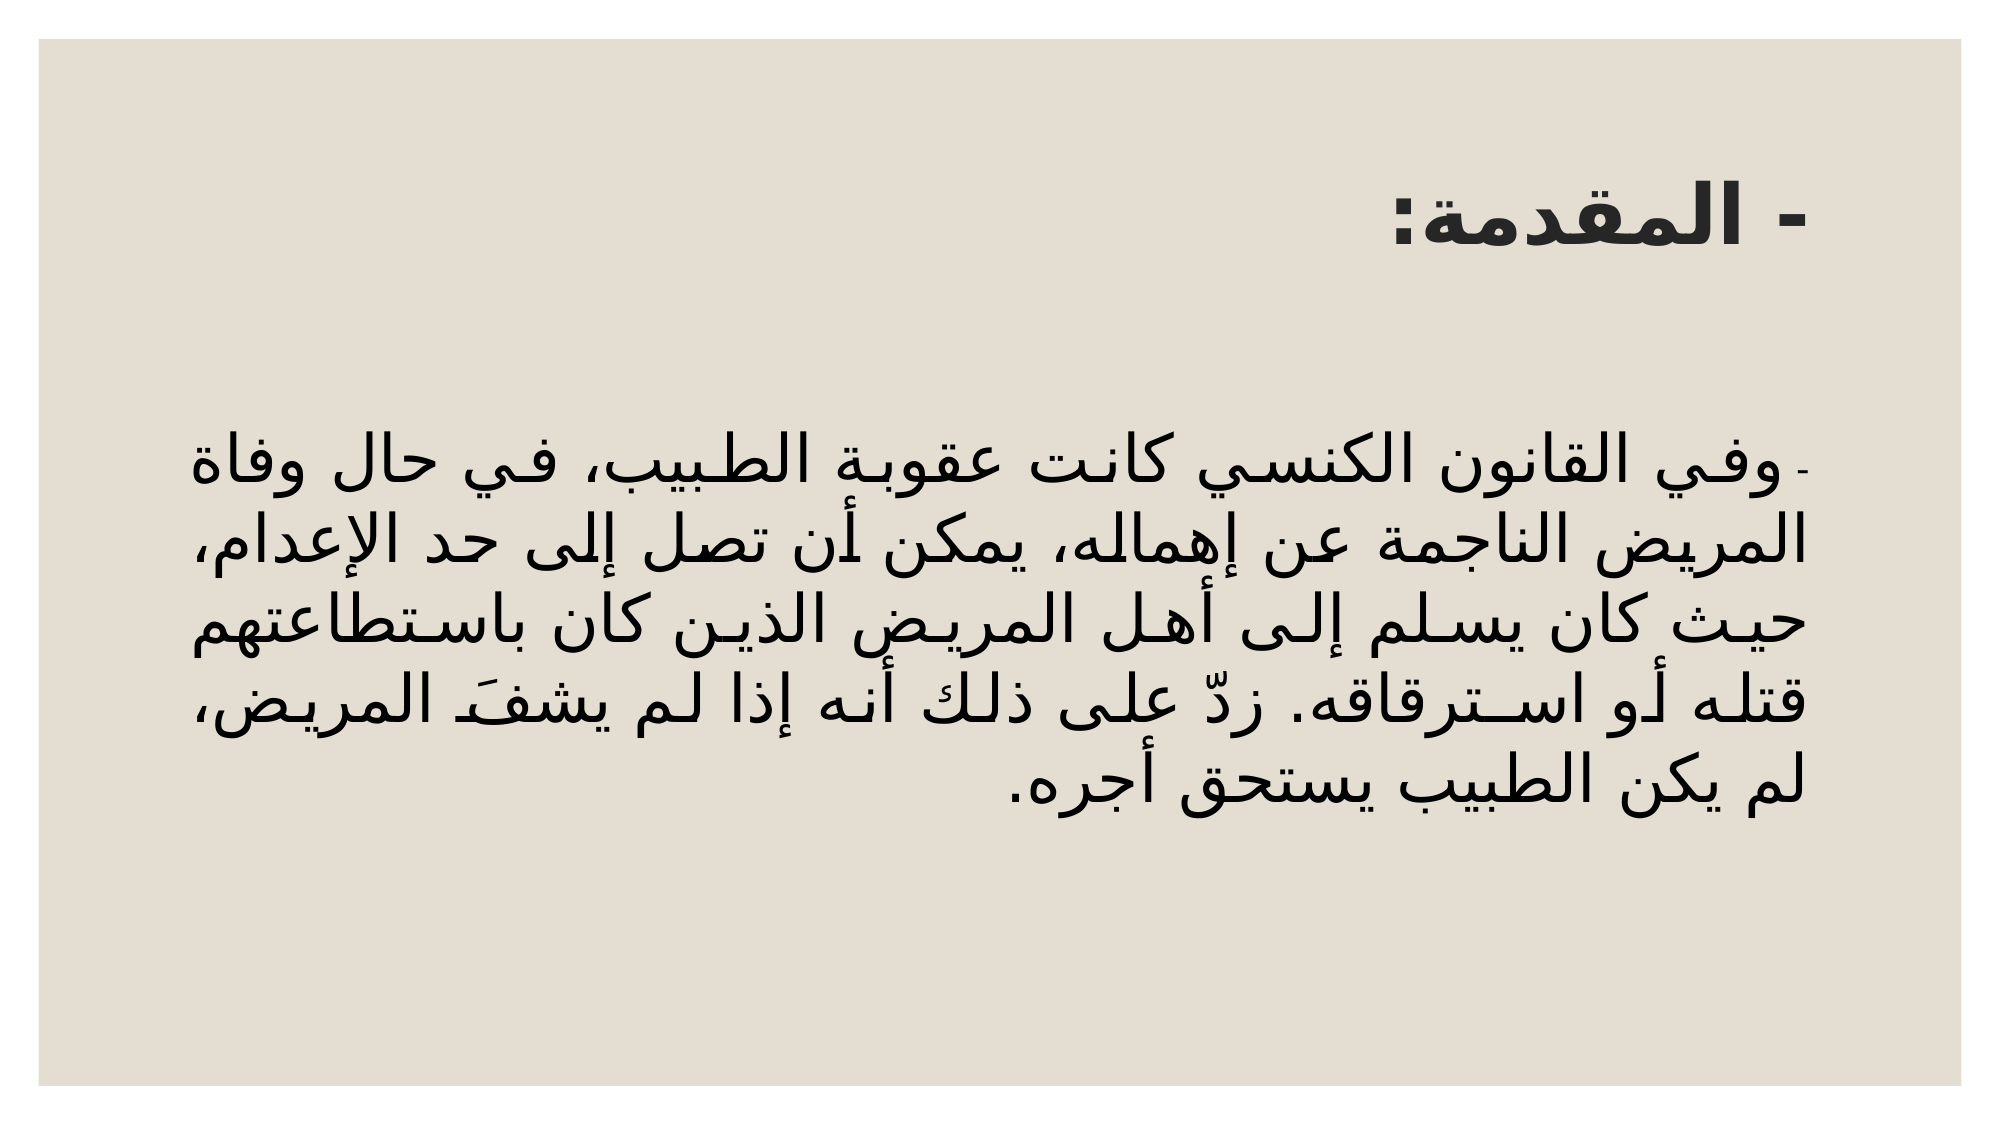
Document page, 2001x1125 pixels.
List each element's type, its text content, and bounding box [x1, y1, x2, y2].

title - المقدمة: [174, 105, 1825, 331]
list - وفي القانون الكنسي كانت عقوبة الطبيب، في حال وفاة المريض الناجمة عن إهماله، يمكن أن تصل إلى حد الإعدام، حيث كان يسلم إلى أهل المريض الذين كان باستطاعتهم قتله أو اسـترقاقه. زدّ على ذلك أنه إذا لم يشفَ المريض، لم يكن الطبيب يستحق أجره. [174, 345, 1825, 990]
